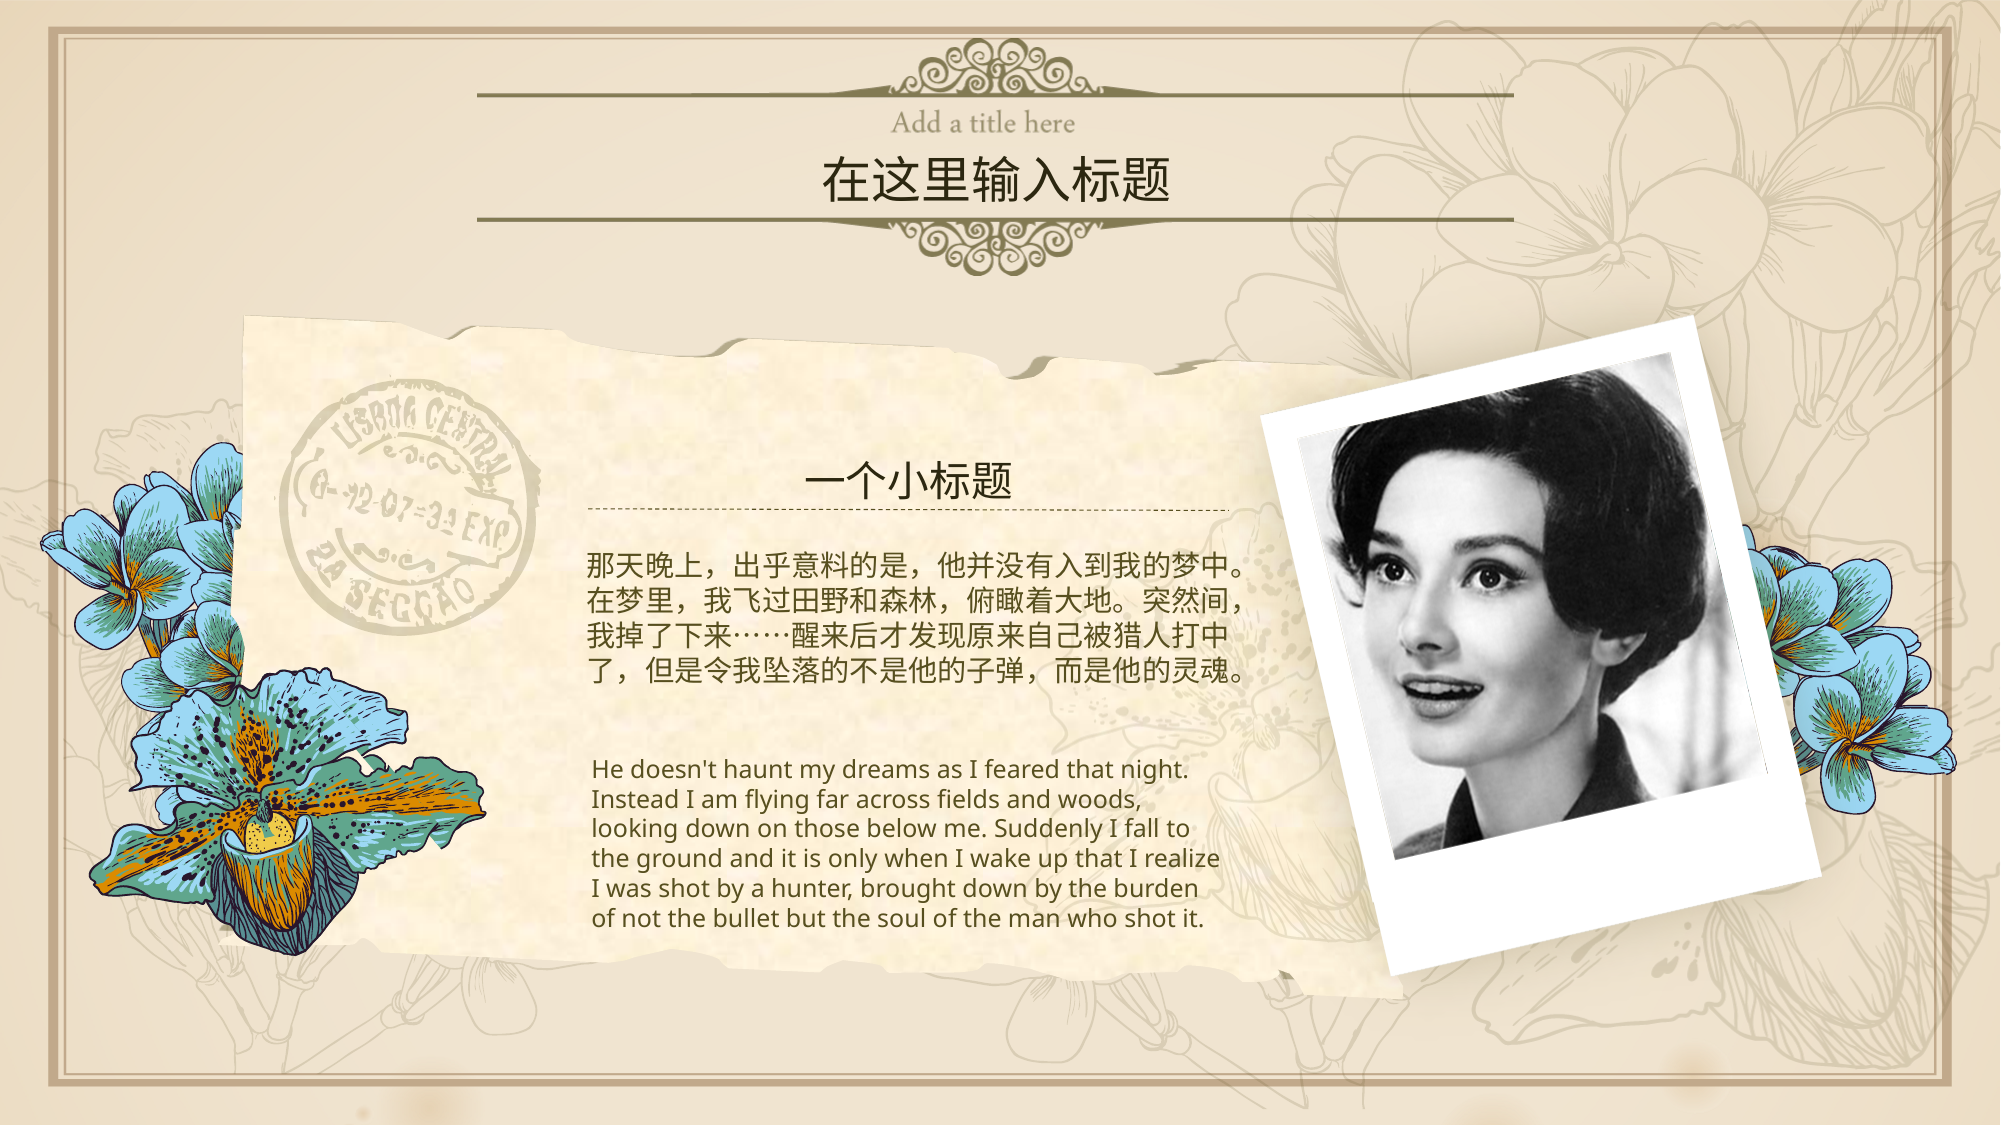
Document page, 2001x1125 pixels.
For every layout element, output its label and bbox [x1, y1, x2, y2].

picture [0, 0, 2001, 1125]
text_box [587, 446, 1230, 513]
text_box [478, 38, 1515, 277]
text_box [45, 342, 1568, 973]
text_box [1337, 385, 1917, 941]
